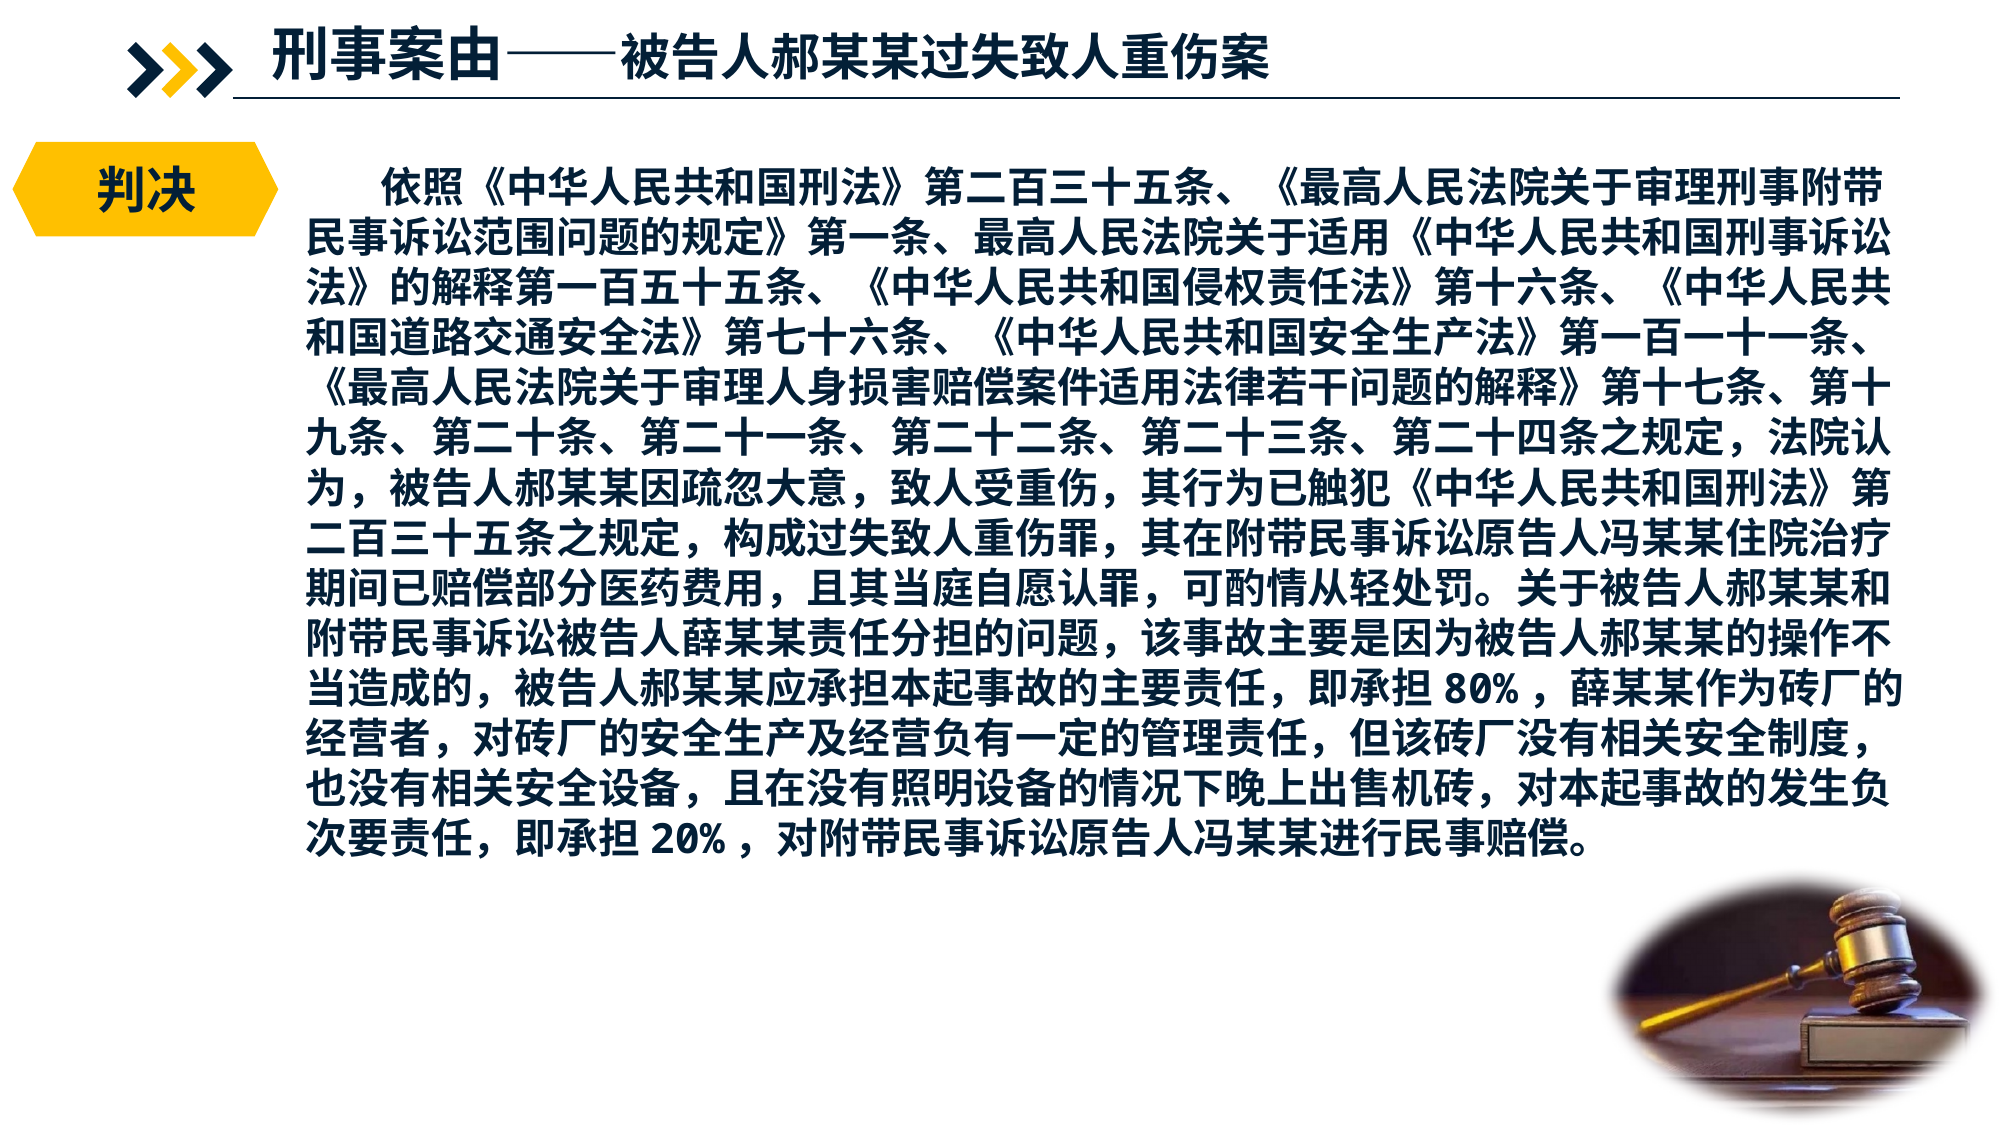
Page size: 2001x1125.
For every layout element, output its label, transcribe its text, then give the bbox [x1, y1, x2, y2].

text_box 刑事案由——被告人郝某某过失致人重伤案 [259, 11, 1299, 42]
picture [1595, 865, 2000, 1125]
text_box 依照《中华人民共和国刑法》第二百三十五条、《最高人民法院关于审理刑事附带民事诉讼范围问题的规定》第一条、最高人民法院关于适用《中华人民共和国刑事诉讼法》的解释第一百五十五条、《中华人民共和国侵权责任法》第十六条、《中华人民共和国道路交通安全法》第七十六条、《中华人民共和国安全生产法》第一百一十一条、《最高人民法院关于审理人身损害赔偿案件适用法律若干问题的解释》第十七条、第十九条、第二十条、第二十一条、第二十二条、第二十三条、第二十四条之规定，法院认为，被告人郝某某因疏忽大意，致人受重伤，其行为已触犯《中华人民共和国刑法》第二百三十五条之规定，构成过失致人重伤罪，其在附带民事诉讼原告人冯某某住院治疗期间已赔偿部分医药费用，且其当庭自愿认罪，可酌情从轻处罚。关于被告人郝某某和附带民事诉讼被告人薛某某责任分担的问题，该事故主要是因为被告人郝某某的操作不当造成的，被告人郝某某应承担本起事故的主要责任，即承担80%，薛某某作为砖厂的经营者，对砖厂的安全生产及经营负有一定的管理责任，但该砖厂没有相关安全制度，也没有相关安全设备，且在没有照明设备的情况下晚上出售机砖，对本起事故的发生负次要责任，即承担20%，对附带民事诉讼原告人冯某某进行民事赔偿。 [291, 153, 1926, 869]
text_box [12, 141, 279, 237]
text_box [127, 42, 1900, 98]
